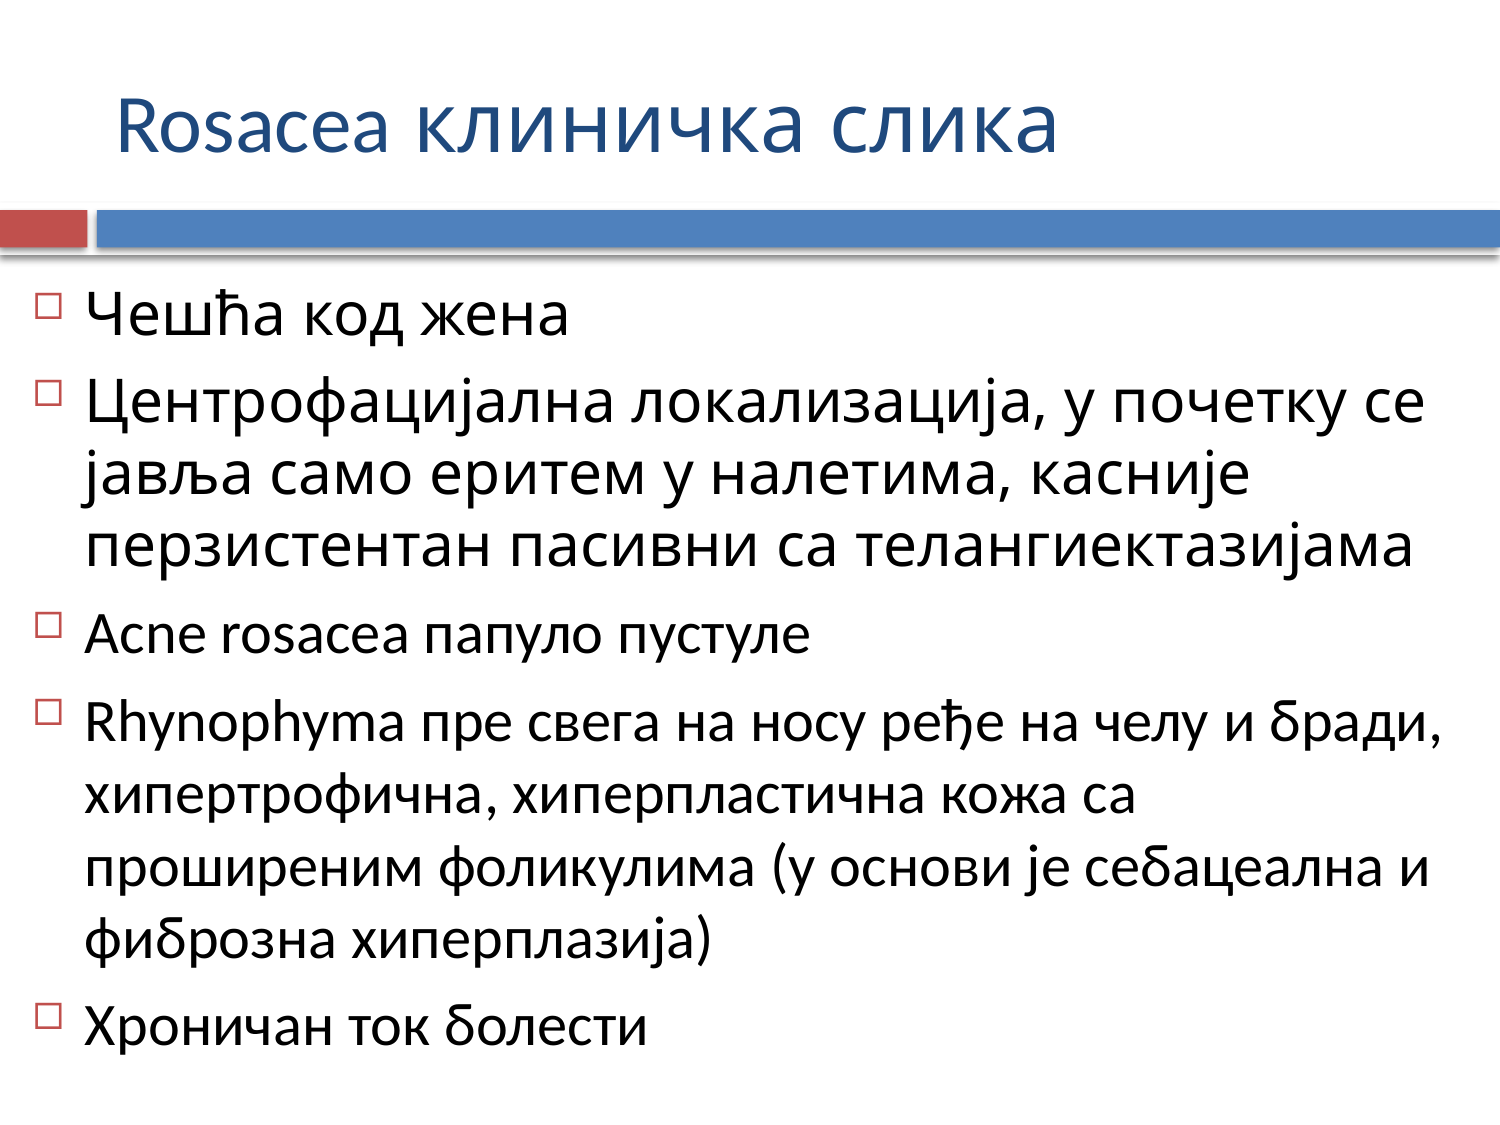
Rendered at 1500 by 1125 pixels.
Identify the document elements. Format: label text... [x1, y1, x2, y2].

title Rosacea клиничка слика [100, 37, 1438, 200]
list Чешћа код жена Центрофацијална локализација, у почетку се јавља само еритем у налетима, касније перзистентан пасивни са телангиектазијама Acne rosacea папуло пустуле Rhynophyma пре свега на носу ређе на челу и бради, хипертрофична, хиперпластична кожа са проширеним фоликулима (у основи је себацеална и фиброзна хиперплазија) Хроничан ток болести [17, 267, 1489, 1106]
